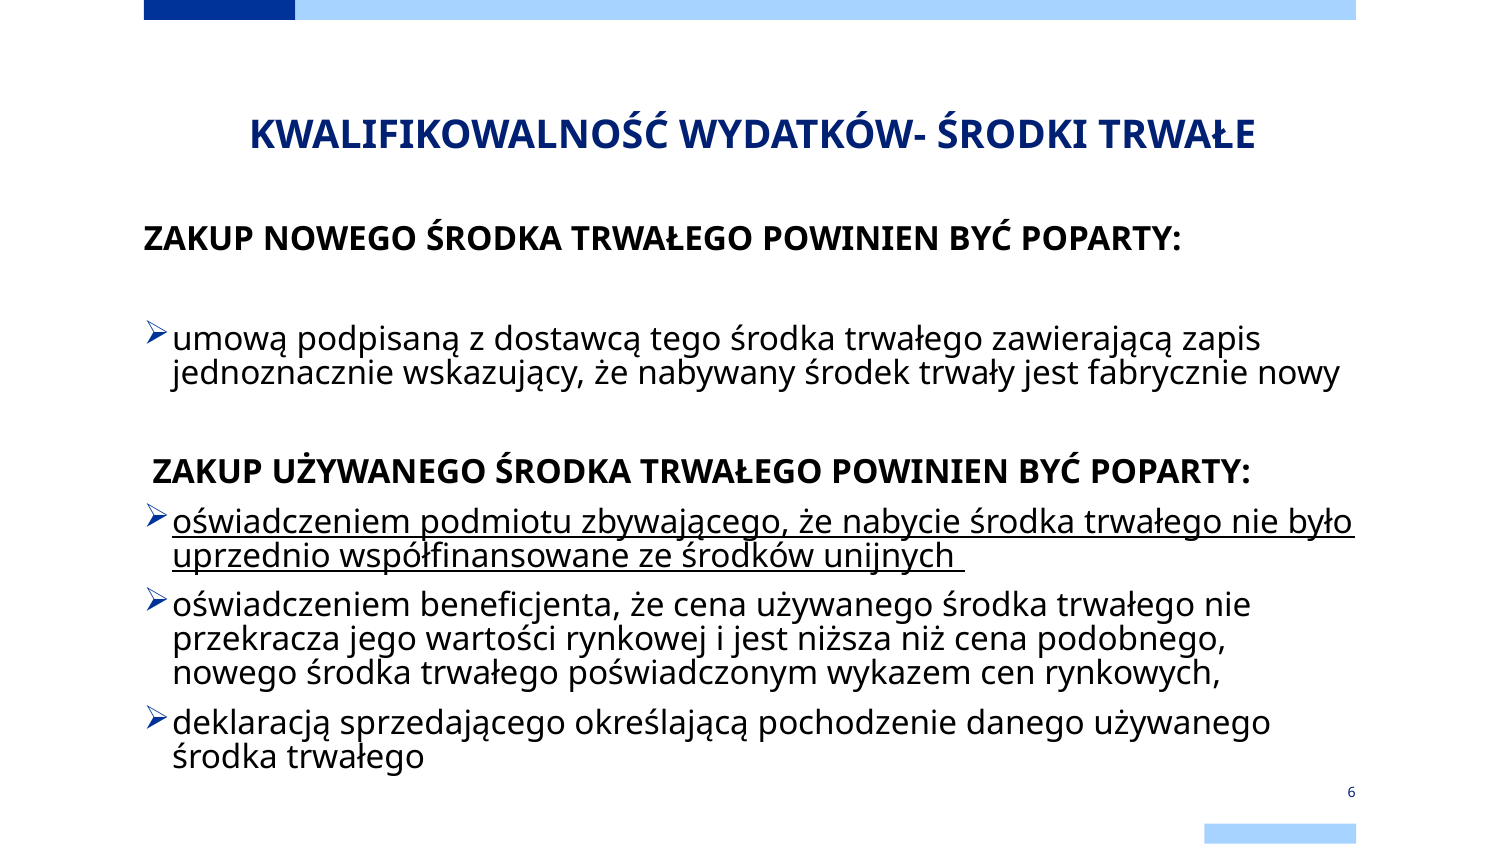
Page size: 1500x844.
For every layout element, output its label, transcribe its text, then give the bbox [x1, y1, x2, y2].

title KWALIFIKOWALNOŚĆ WYDATKÓW- ŚRODKI TRWAŁE [147, 104, 1360, 226]
list ZAKUP NOWEGO ŚRODKA TRWAŁEGO POWINIEN BYĆ POPARTY: umową podpisaną z dostawcą tego środka trwałego zawierającą zapis jednoznacznie wskazujący, że nabywany środek trwały jest fabrycznie nowy ZAKUP UŻYWANEGO ŚRODKA TRWAŁEGO POWINIEN BYĆ POPARTY: oświadczeniem podmiotu zbywającego, że nabycie środka trwałego nie było uprzednio współfinansowane ze środków unijnych oświadczeniem beneficjenta, że cena używanego środka trwałego nie przekracza jego wartości rynkowej i jest niższa niż cena podobnego, nowego środka trwałego poświadczonym wykazem cen rynkowych, deklaracją sprzedającego określającą pochodzenie danego używanego środka trwałego [143, 173, 1357, 804]
slide_number 6 [1204, 783, 1356, 804]
